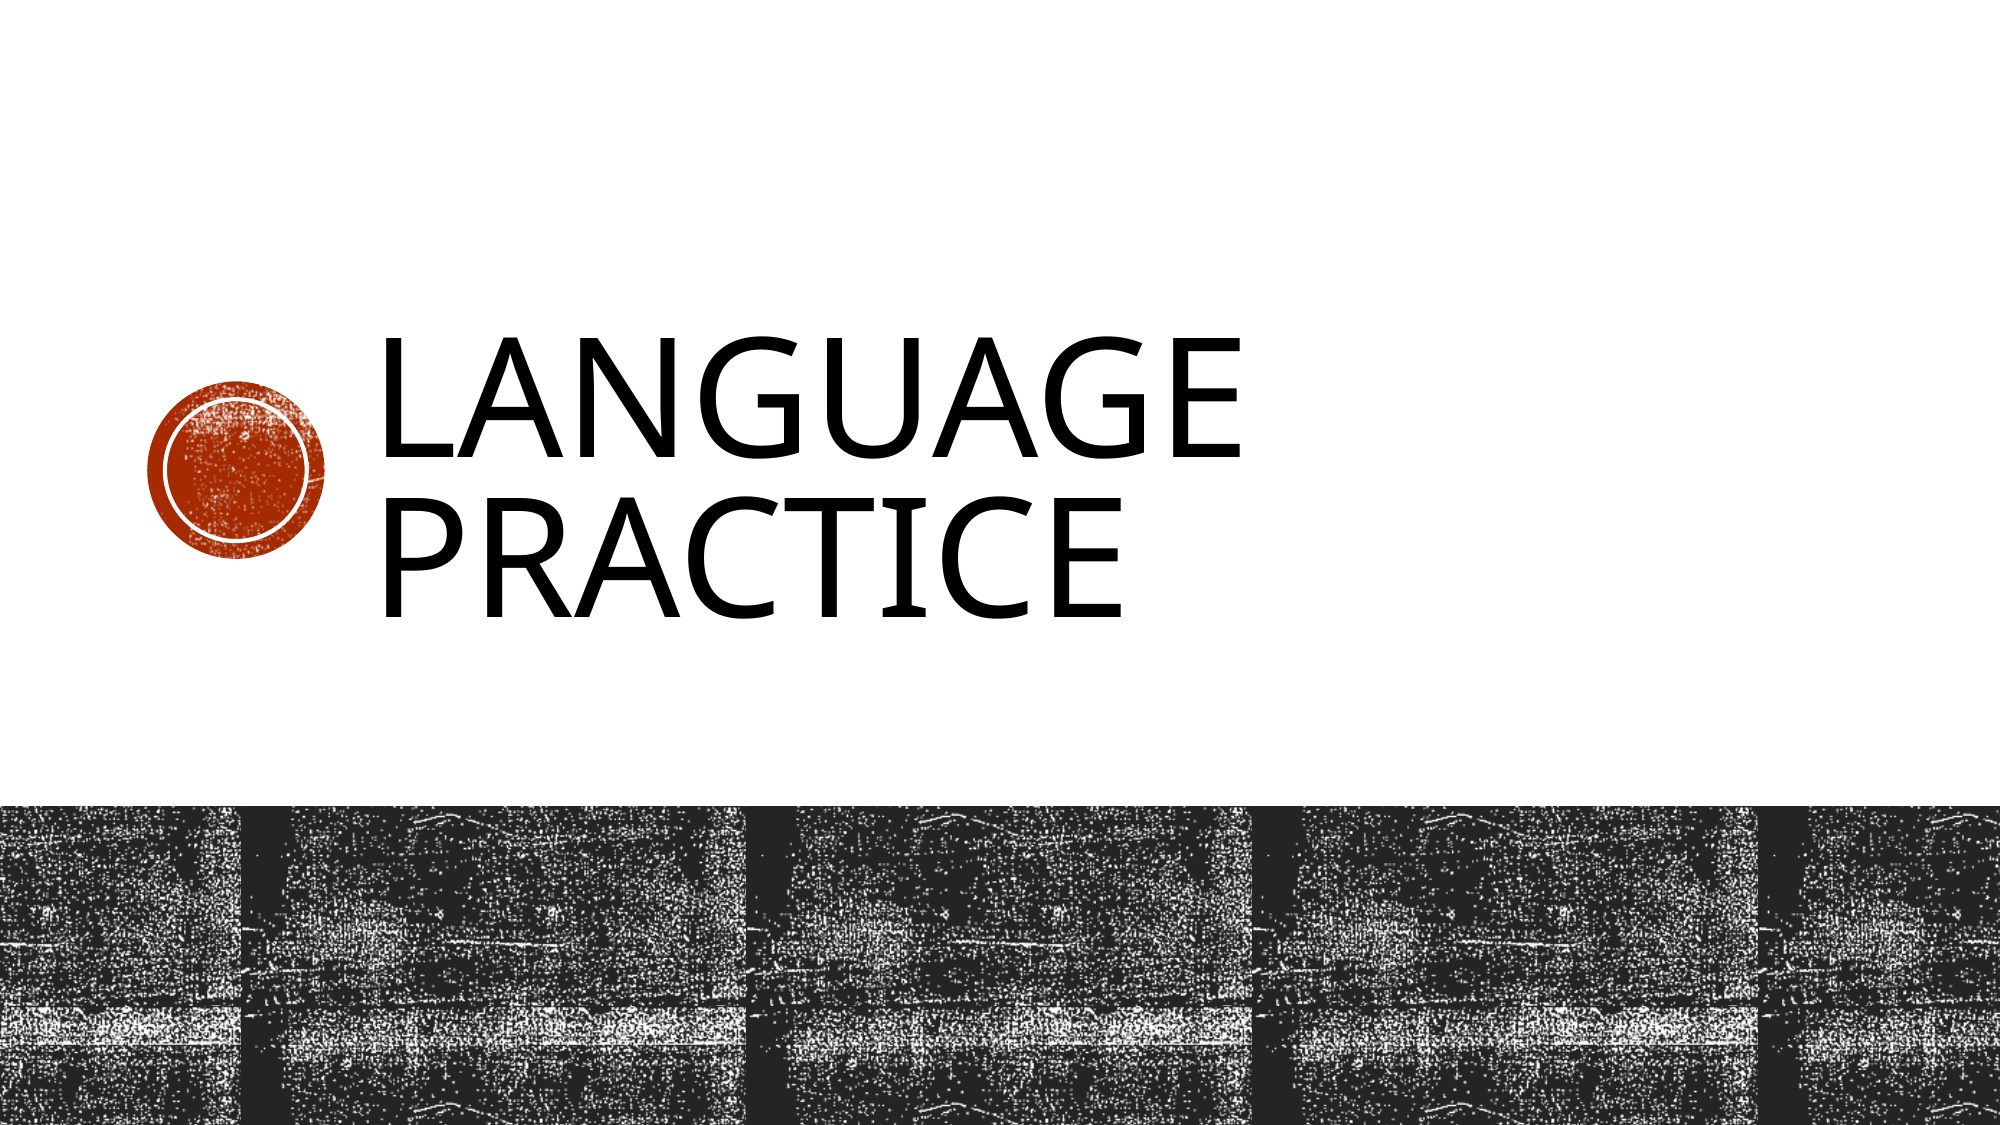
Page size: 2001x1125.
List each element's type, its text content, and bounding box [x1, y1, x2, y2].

title Language practice [355, 201, 1878, 779]
